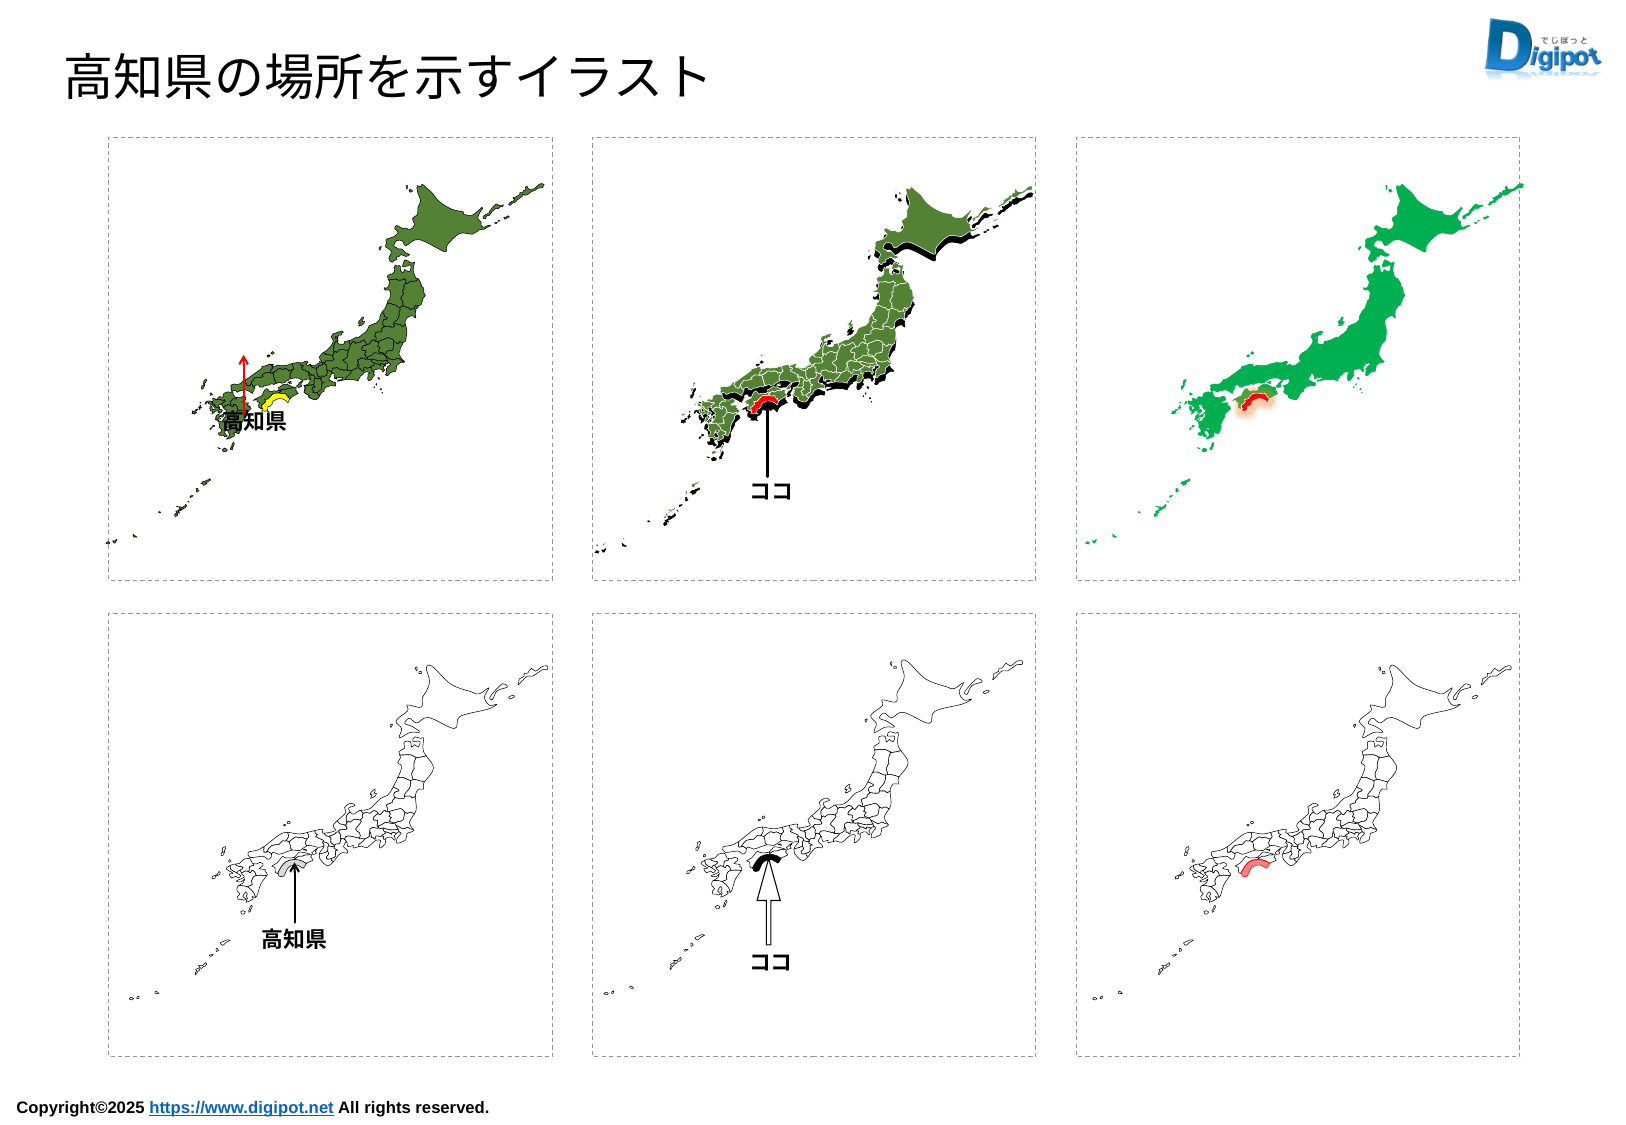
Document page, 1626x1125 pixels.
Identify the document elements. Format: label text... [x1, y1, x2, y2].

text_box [105, 183, 545, 545]
picture [1485, 18, 1602, 82]
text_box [1085, 183, 1524, 545]
text_box 高知県の場所を示すイラスト [49, 38, 728, 113]
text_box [1092, 664, 1512, 1000]
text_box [603, 659, 1023, 995]
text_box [594, 185, 1034, 554]
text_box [129, 664, 548, 1000]
